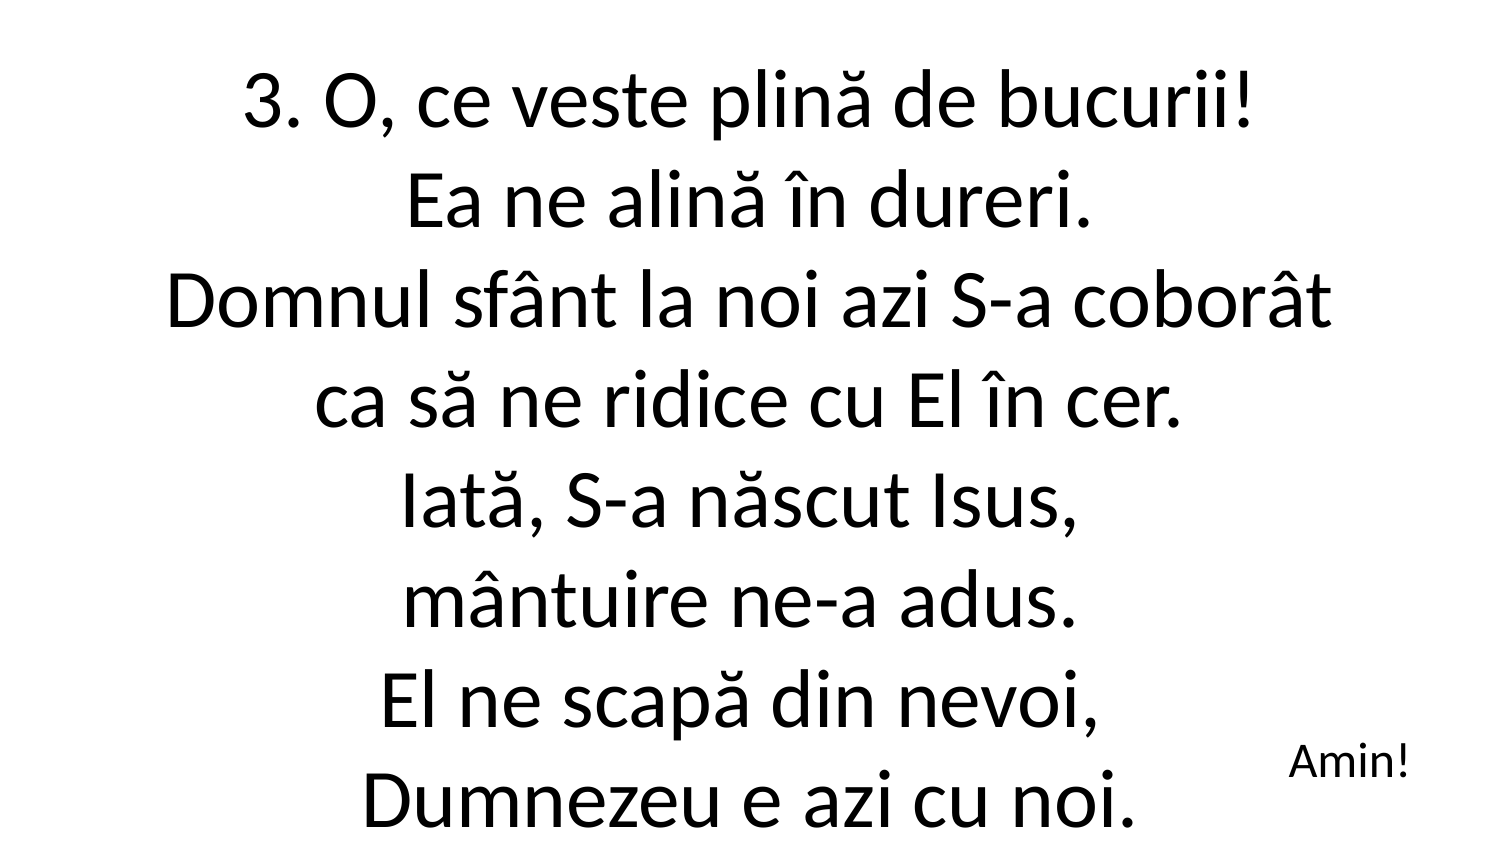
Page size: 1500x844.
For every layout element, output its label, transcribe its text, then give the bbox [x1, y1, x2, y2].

text_box Amin! [1273, 674, 1427, 795]
text_box 3. O, ce veste plină de bucurii! Ea ne alină în dureri. Domnul sfânt la noi azi S-a coborât ca să ne ridice cu El în cer. Iată, S-a născut Isus, mântuire ne-a adus. El ne scapă din nevoi, Dumnezeu e azi cu noi. [150, 0, 1350, 844]
